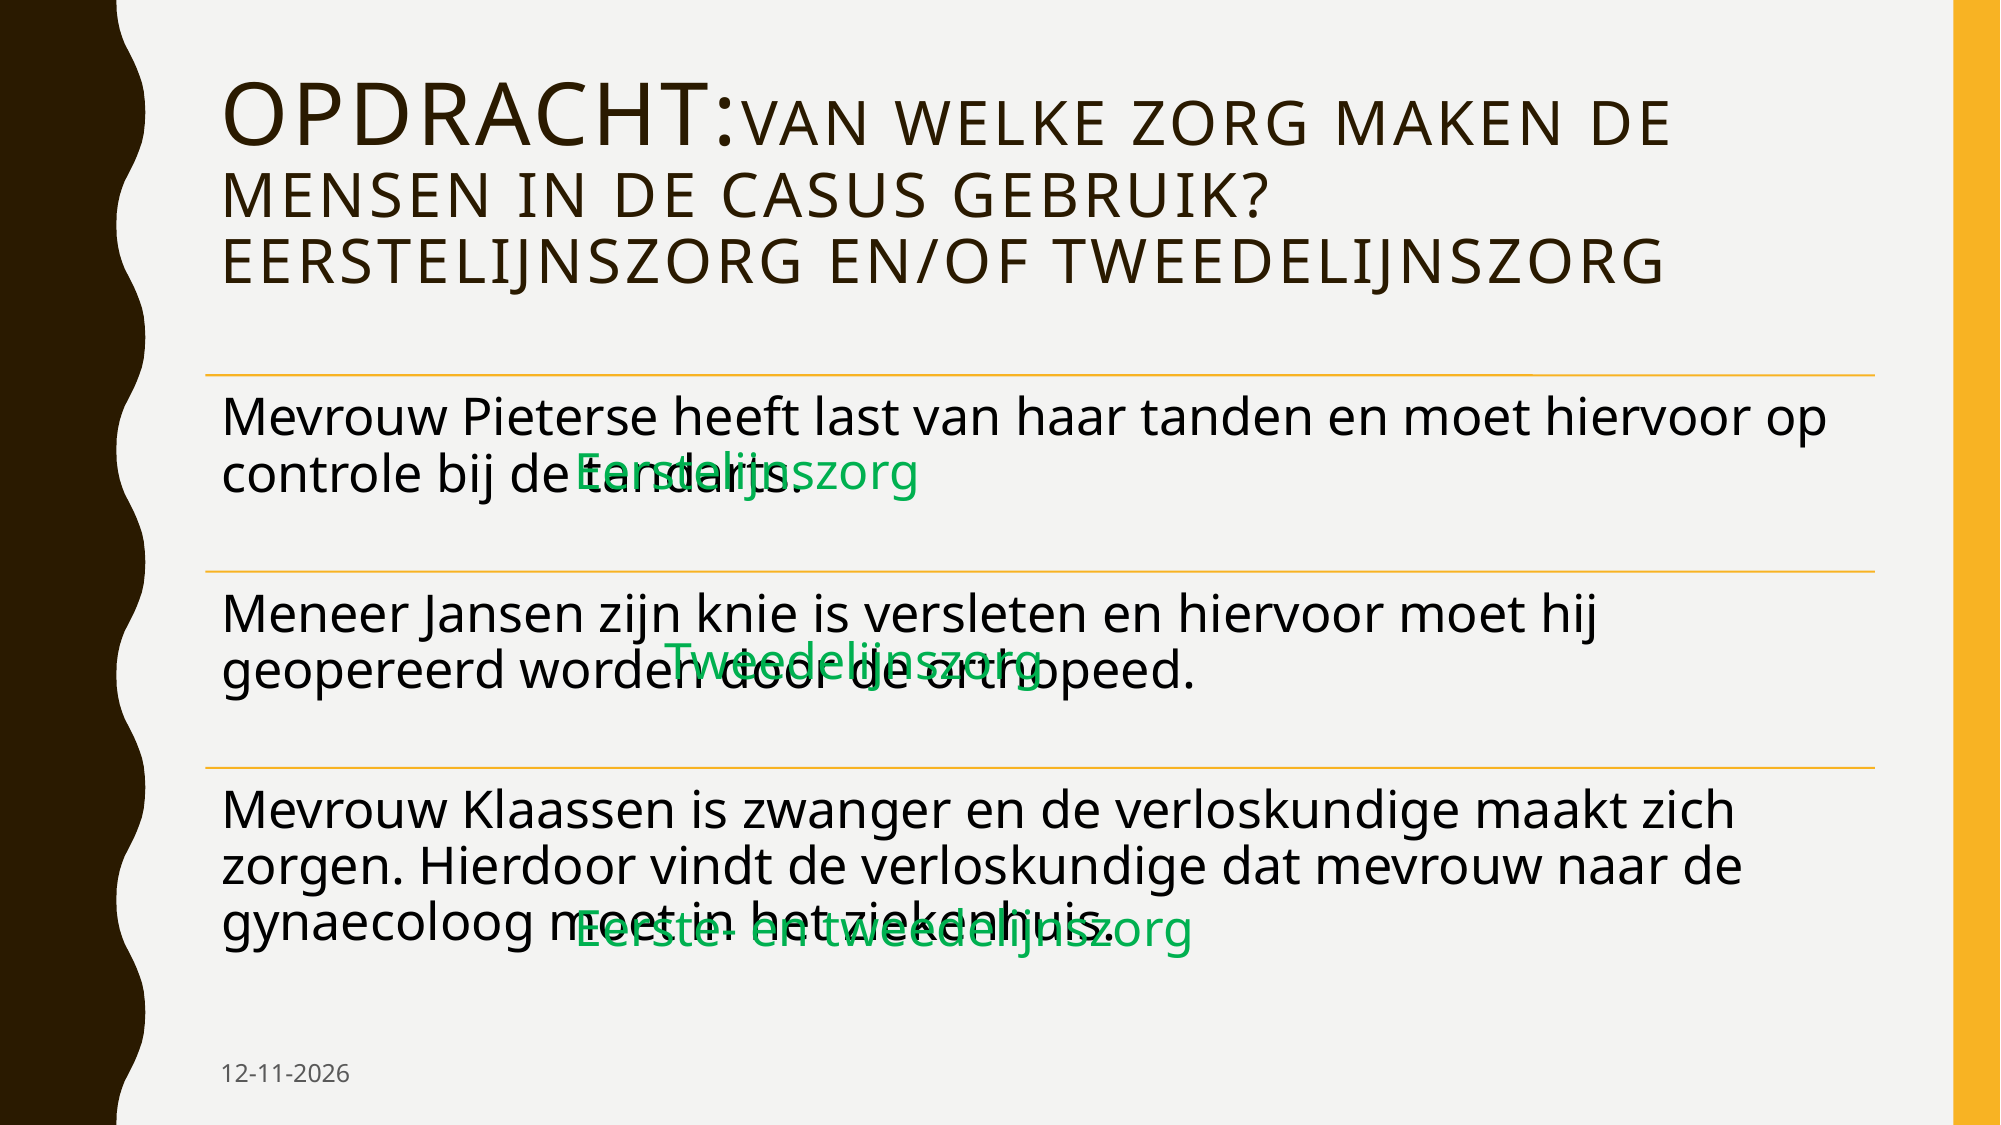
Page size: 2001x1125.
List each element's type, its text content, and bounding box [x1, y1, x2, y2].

title Opdracht:Van welke zorg maken de mensen in de casus gebruik? Eerstelijnszorg en/of tweedelijnszorg [205, 62, 1875, 308]
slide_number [205, 1045, 588, 1103]
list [205, 374, 1875, 965]
